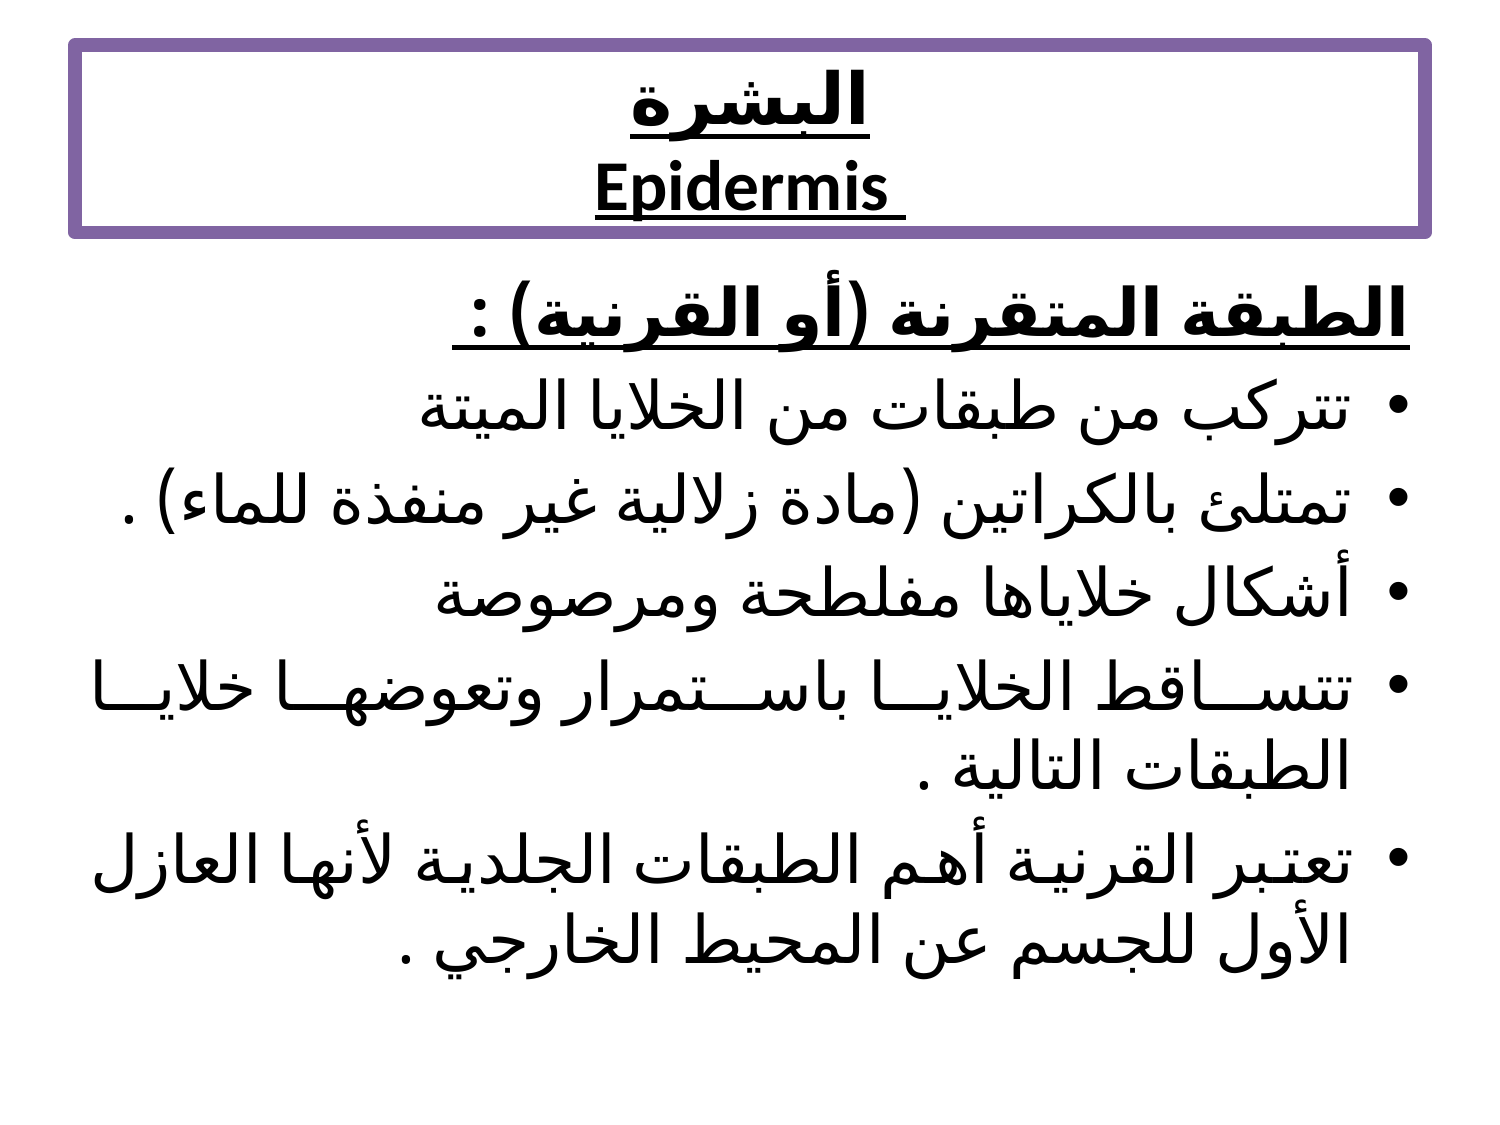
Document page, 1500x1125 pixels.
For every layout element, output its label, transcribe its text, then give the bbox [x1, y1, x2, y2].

title البشرة Epidermis [75, 45, 1425, 233]
list الطبقة المتقرنة (أو القرنية) : تتركب من طبقات من الخلايا الميتة تمتلئ بالكراتين (مادة زلالية غير منفذة للماء) . أشكال خلاياها مفلطحة ومرصوصة تتساقط الخلايا باستمرار وتعوضها خلايا الطبقات التالية . تعتبر القرنية أهم الطبقات الجلدية لأنها العازل الأول للجسم عن المحيط الخارجي . [75, 262, 1425, 1005]
